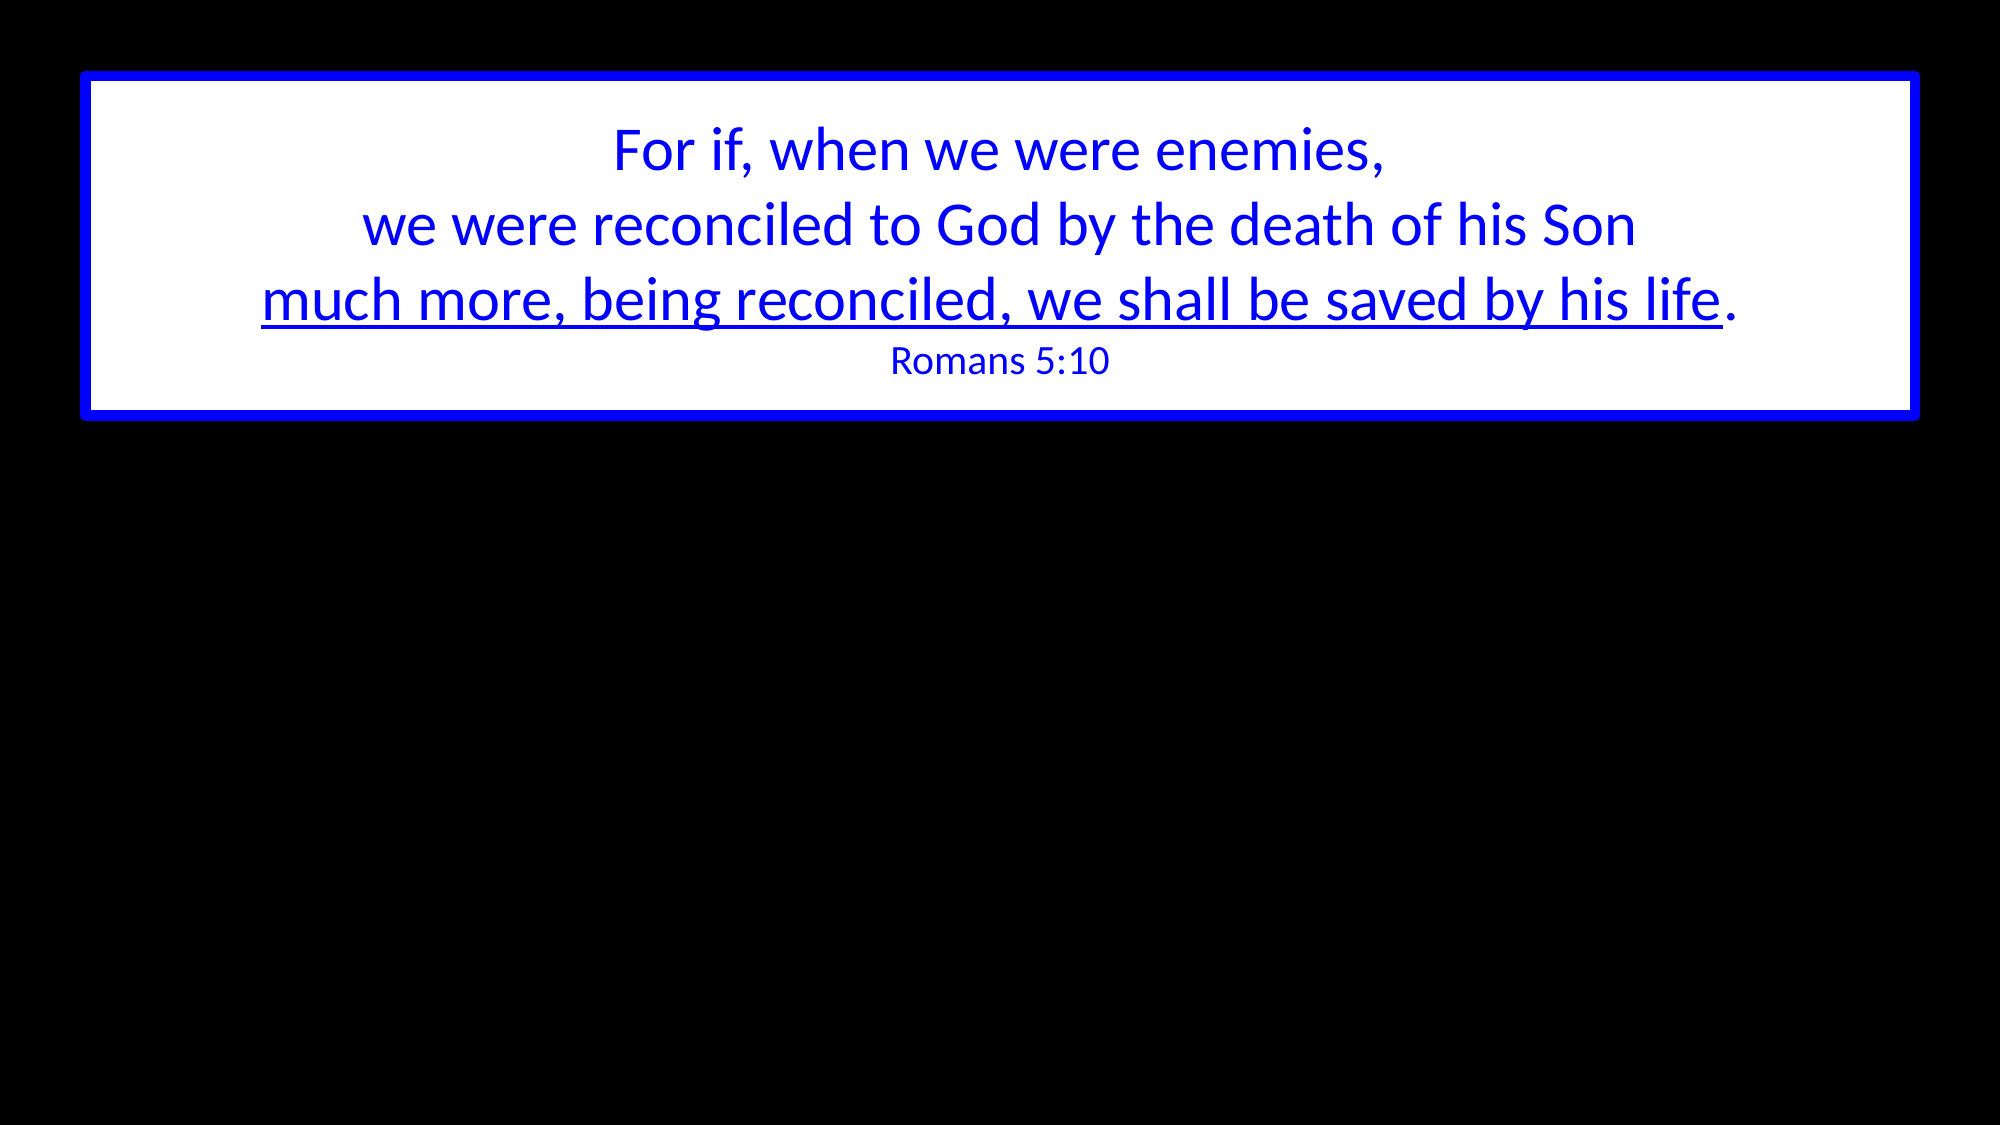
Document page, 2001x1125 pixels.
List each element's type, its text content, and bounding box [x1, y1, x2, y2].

text_box For if, when we were enemies, we were reconciled to God by the death of his Son much more, being reconciled, we shall be saved by his life. Romans 5:10 [85, 75, 1915, 416]
